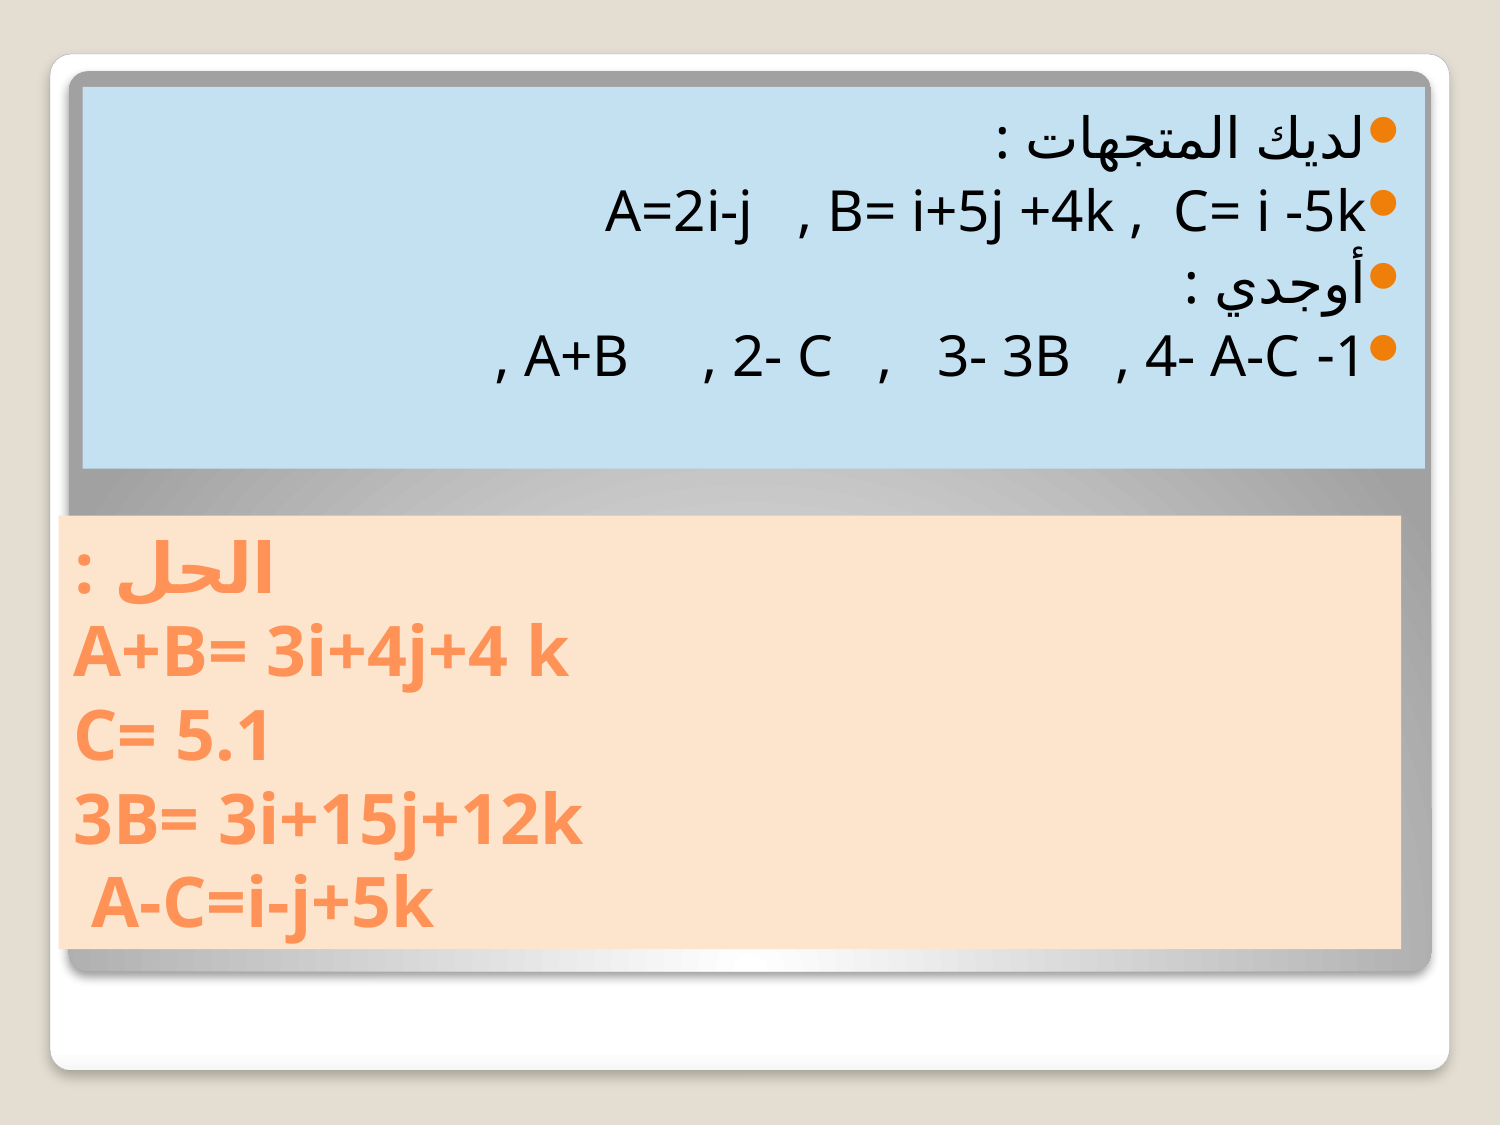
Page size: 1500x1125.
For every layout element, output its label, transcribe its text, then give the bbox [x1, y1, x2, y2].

title الحل : A+B= 3i+4j+4 k C= 5.1 3B= 3i+15j+12k A-C=i-j+5k [58, 515, 1402, 950]
list لديك المتجهات : A=2i-j , B= i+5j +4k , C= i -5k أوجدي : 1- A+B , 2- C , 3- 3B , 4- A-C , [82, 86, 1425, 469]
